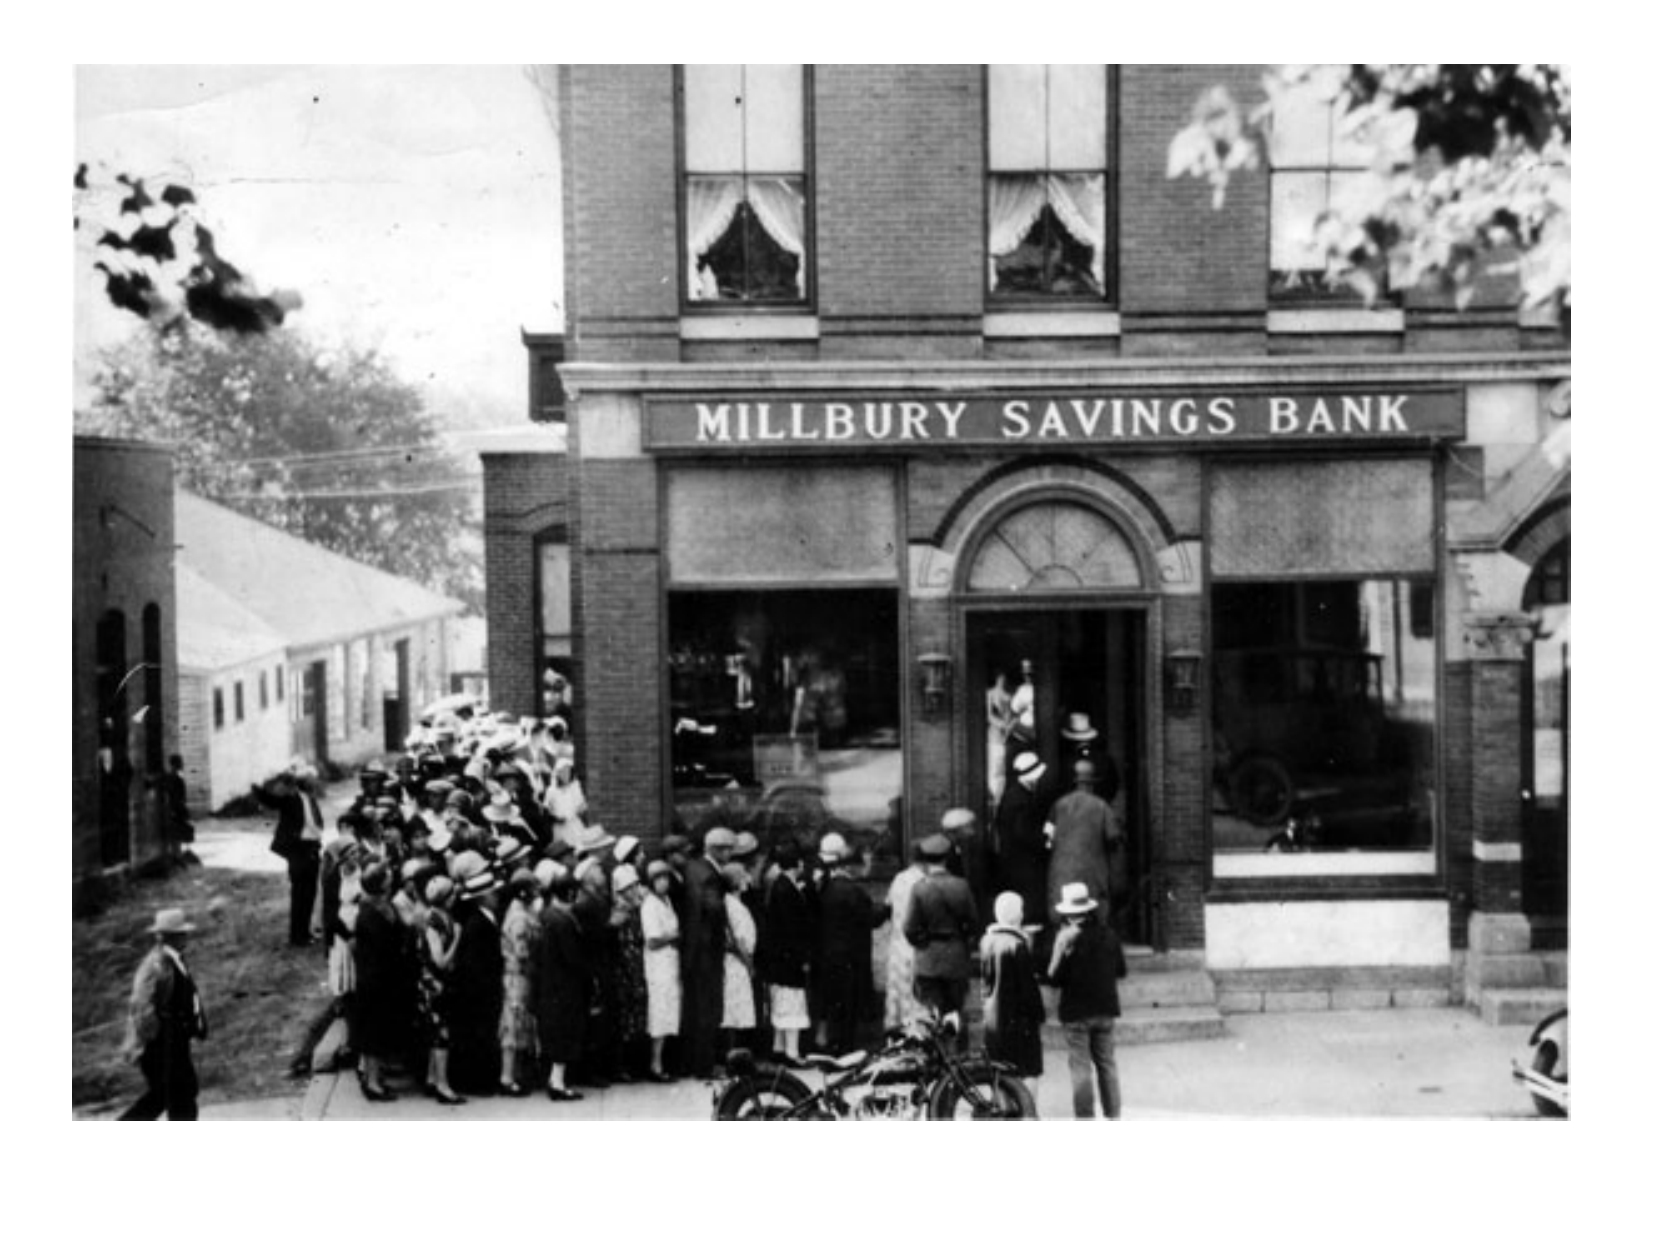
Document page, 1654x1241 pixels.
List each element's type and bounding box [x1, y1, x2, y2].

picture [71, 63, 1571, 1121]
